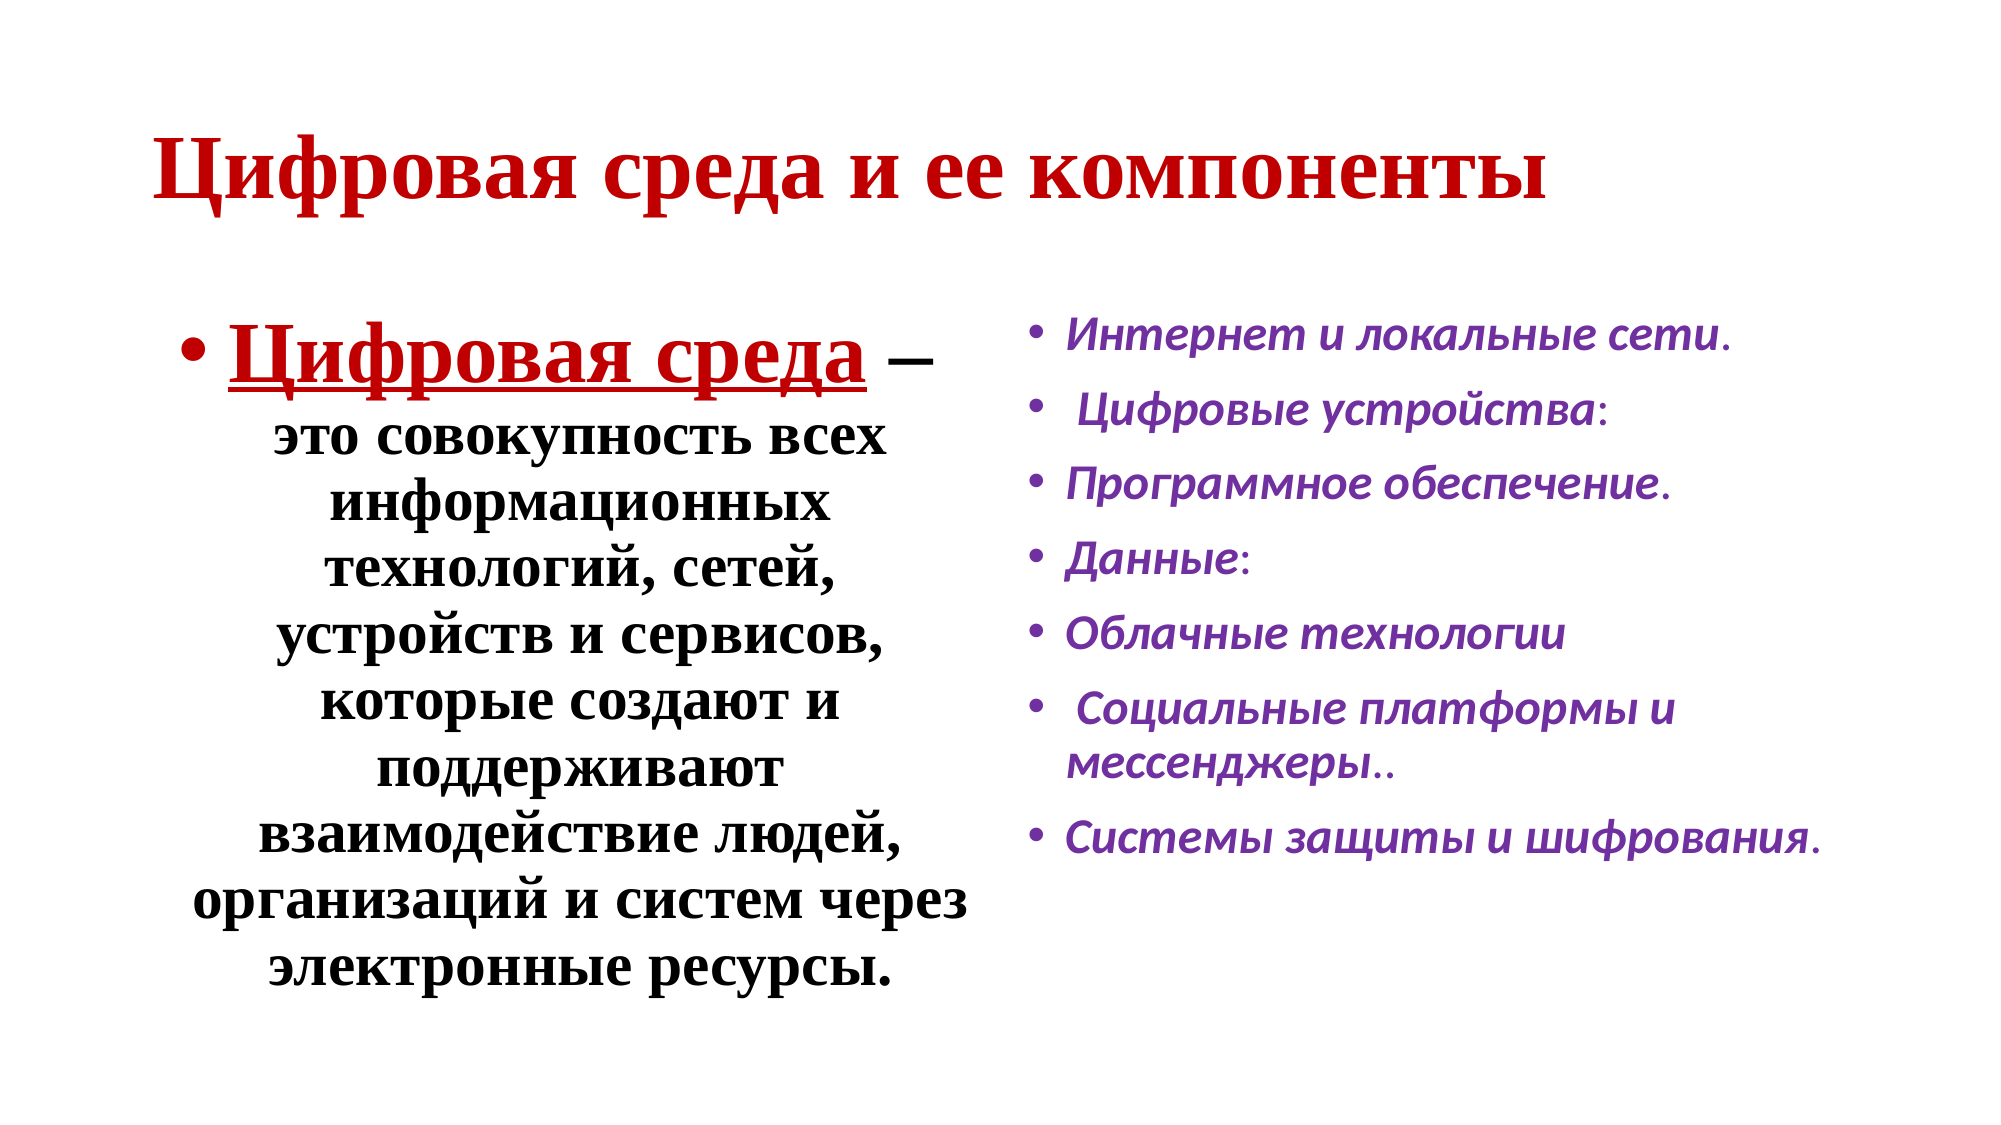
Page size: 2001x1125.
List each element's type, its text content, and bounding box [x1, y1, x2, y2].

list Цифровая среда – это совокупность всех информационных технологий, сетей, устройств и сервисов, которые создают и поддерживают взаимодействие людей, организаций и систем через электронные ресурсы. [137, 299, 988, 1014]
title Цифровая среда и ее компоненты [137, 59, 1863, 278]
list Интернет и локальные сети. Цифровые устройства: Программное обеспечение. Данные: Облачные технологии Социальные платформы и мессенджеры.. Системы защиты и шифрования. [1012, 299, 1863, 1014]
